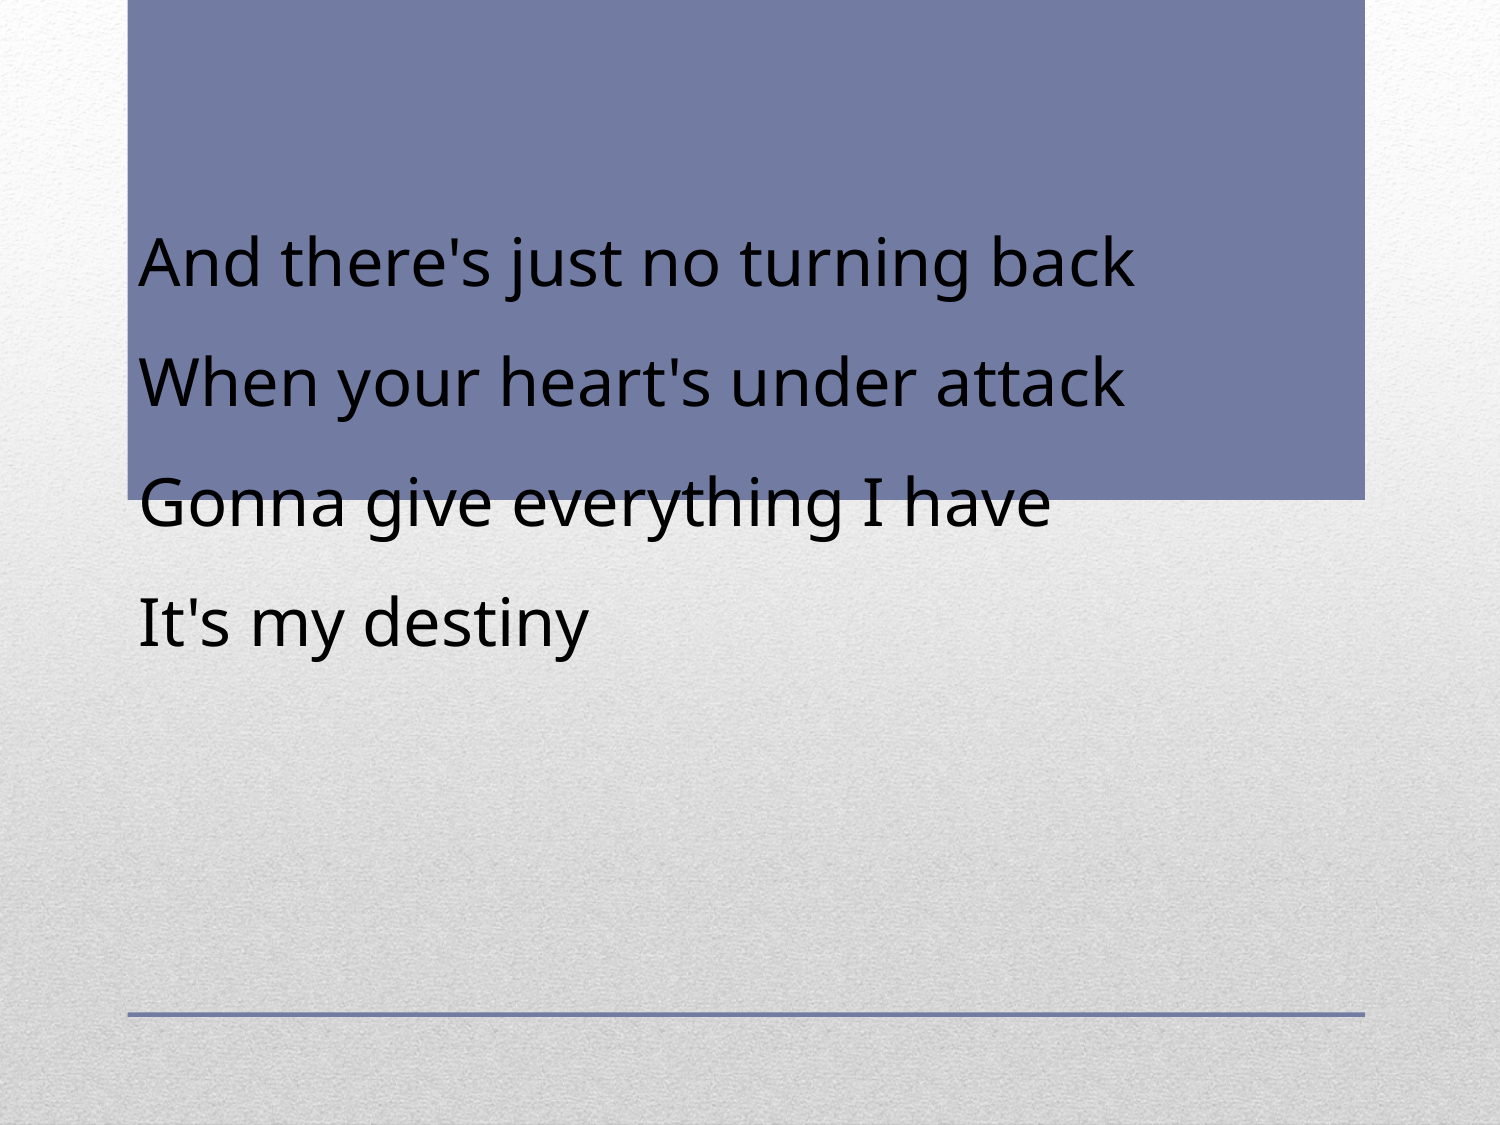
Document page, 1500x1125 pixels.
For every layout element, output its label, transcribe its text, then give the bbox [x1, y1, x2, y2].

text_box And there's just no turning back When your heart's under attack Gonna give everything I have It's my destiny [123, 172, 1376, 668]
